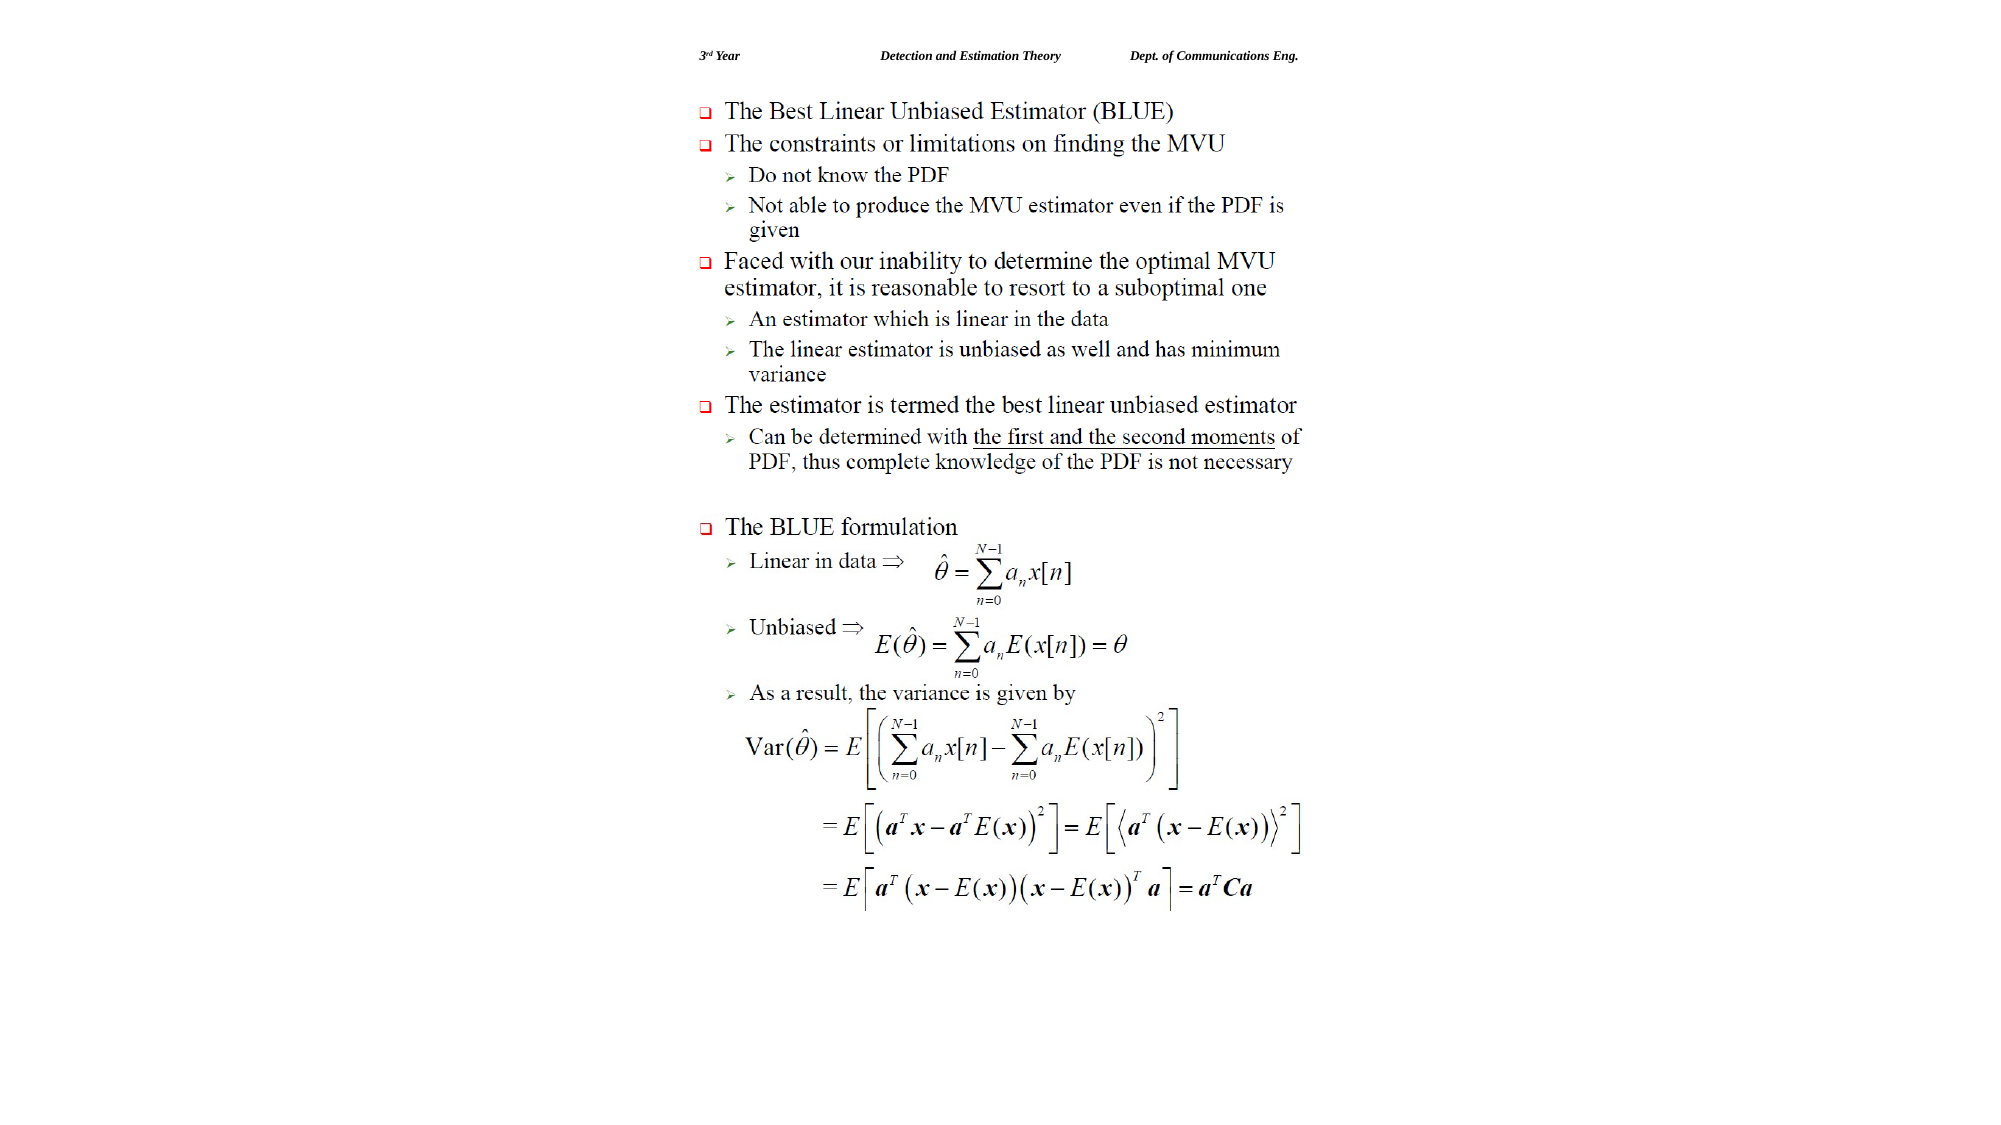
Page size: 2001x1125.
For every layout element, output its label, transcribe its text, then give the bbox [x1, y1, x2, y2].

text_box 3rd Year [698, 45, 745, 63]
text_box [698, 96, 1305, 481]
text_box Dept. of Communications Eng. [1128, 45, 1302, 63]
text_box [698, 514, 1305, 911]
text_box Detection and Estimation Theory [878, 45, 1065, 63]
